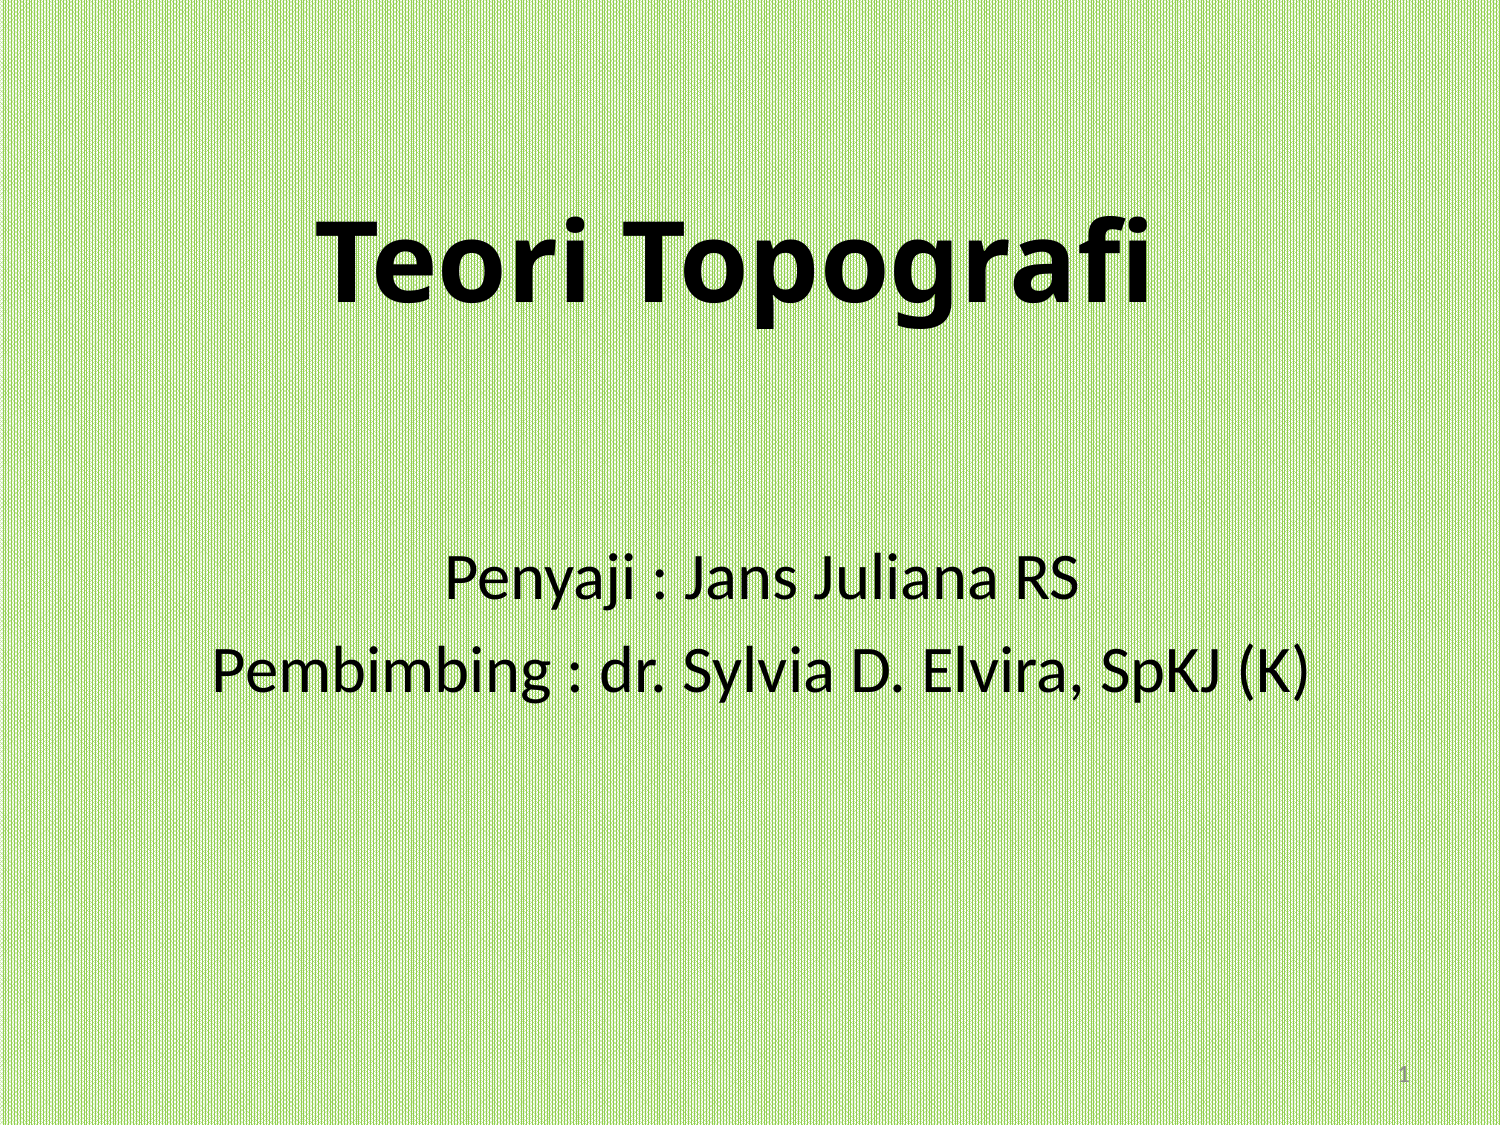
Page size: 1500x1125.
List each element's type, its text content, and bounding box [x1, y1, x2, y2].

subtitle Penyaji : Jans Juliana RS Pembimbing : dr. Sylvia D. Elvira, SpKJ (K) [150, 525, 1375, 738]
title Teori Topografi [112, 137, 1388, 379]
slide_number 1 [1074, 1042, 1425, 1103]
